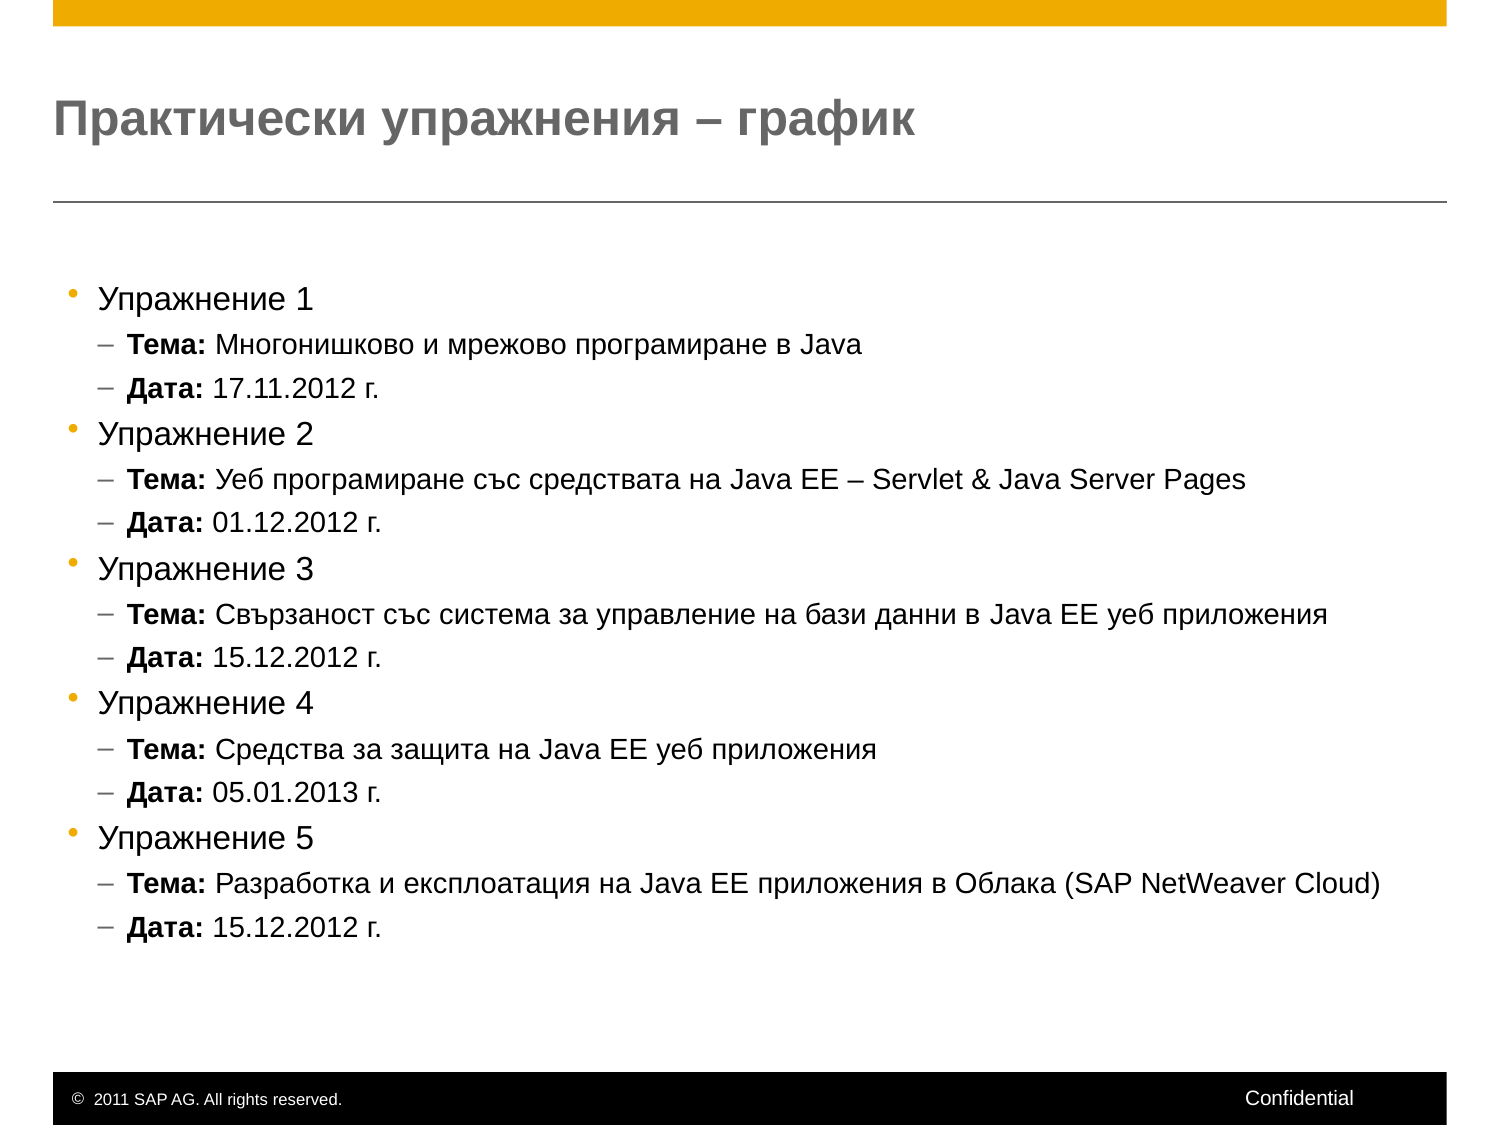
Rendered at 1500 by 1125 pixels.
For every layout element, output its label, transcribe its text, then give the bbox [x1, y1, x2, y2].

list Упражнение 1 Тема: Многонишково и мрежово програмиране в Java Дата: 17.11.2012 г. Упражнение 2 Тема: Уеб програмиране със средствата на Java EE – Servlet & Java Server Pages Дата: 01.12.2012 г. Упражнение 3 Тема: Свързаност със система за управление на бази данни в Java EE уеб приложения Дата: 15.12.2012 г. Упражнение 4 Тема: Средства за защита на Java EE уеб приложения Дата: 05.01.2013 г. Упражнение 5 Тема: Разработка и експлоатация на Java EE приложения в Облака (SAP NetWeaver Cloud) Дата: 15.12.2012 г. [53, 277, 1447, 998]
title Практически упражнения – график [53, 53, 1447, 178]
